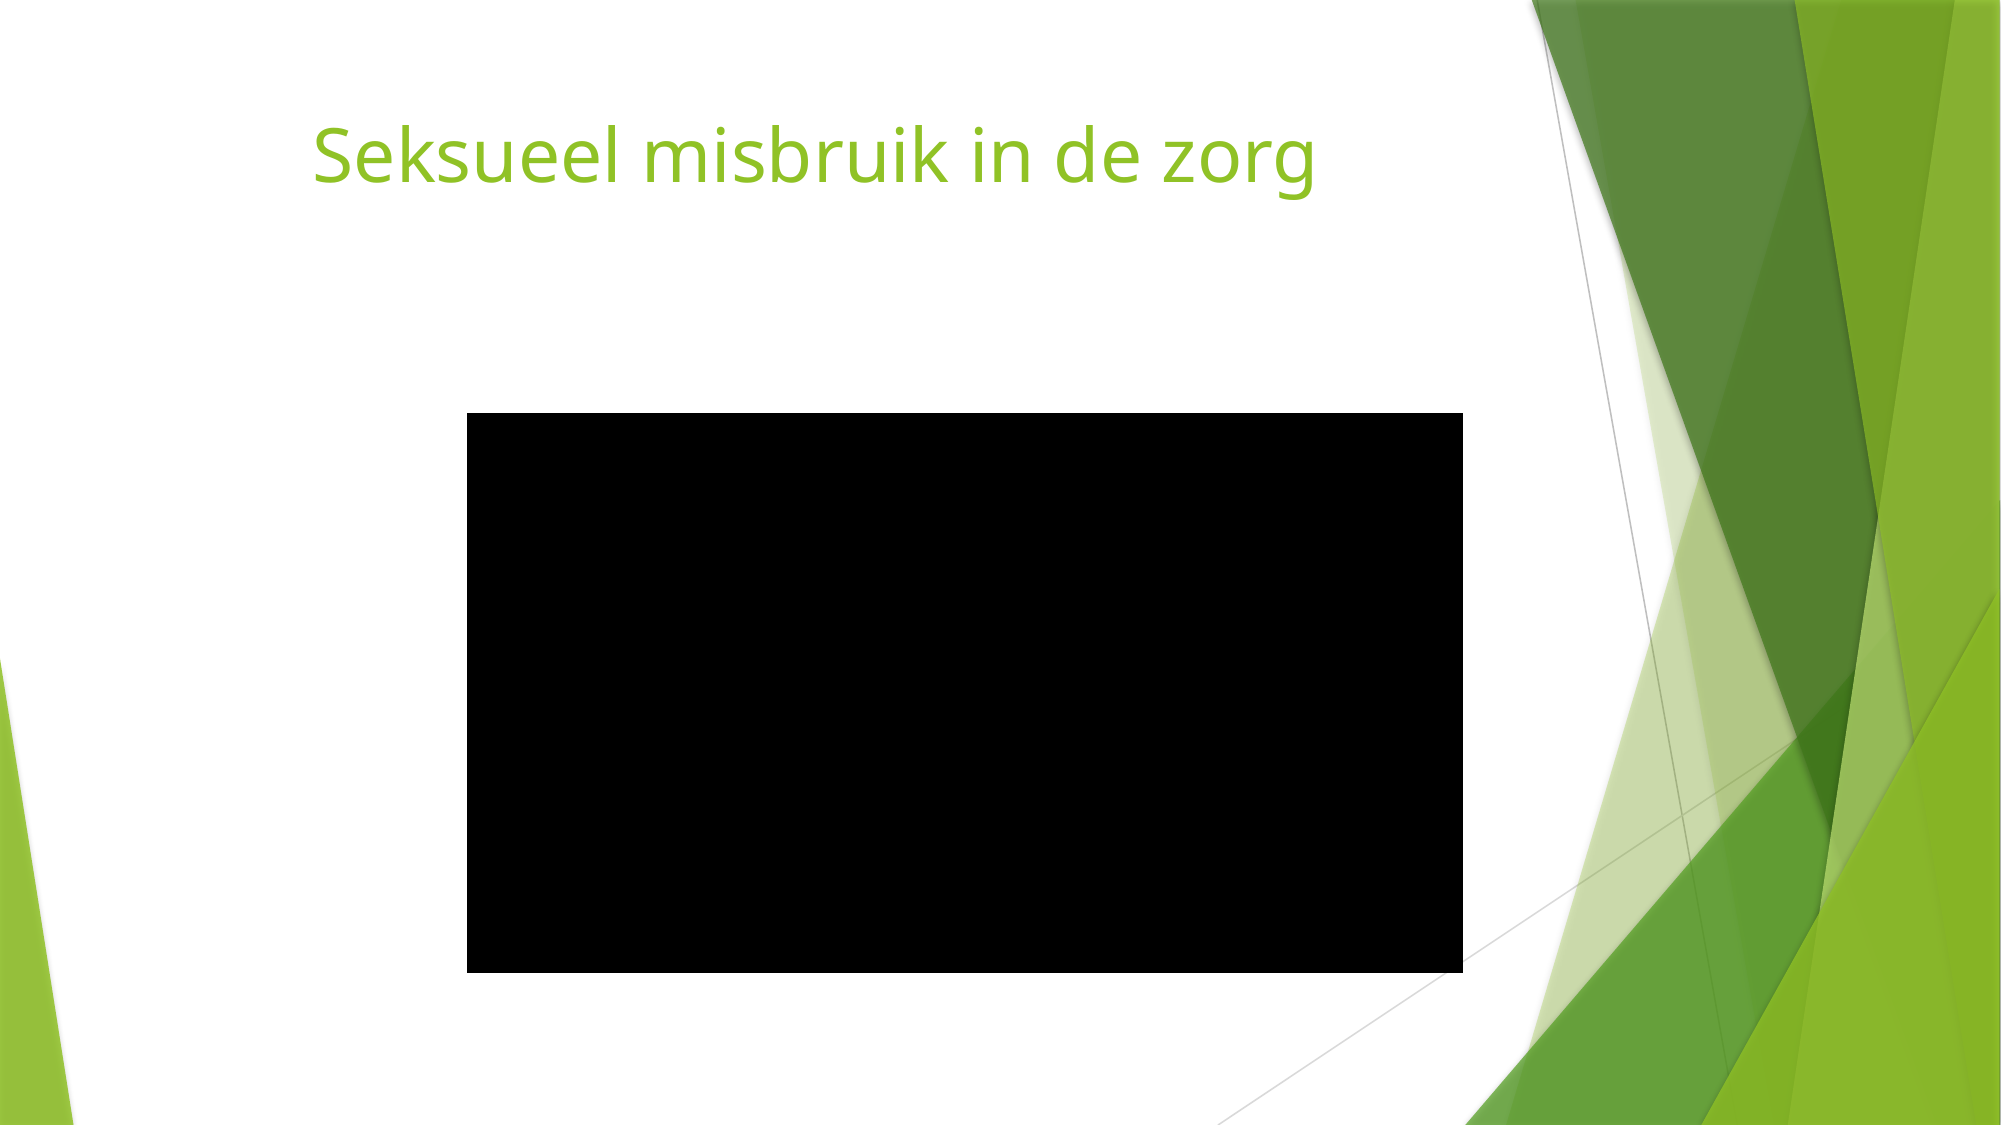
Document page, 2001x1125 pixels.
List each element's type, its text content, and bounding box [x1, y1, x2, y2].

title Seksueel misbruik in de zorg [111, 99, 1522, 317]
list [466, 411, 1465, 974]
